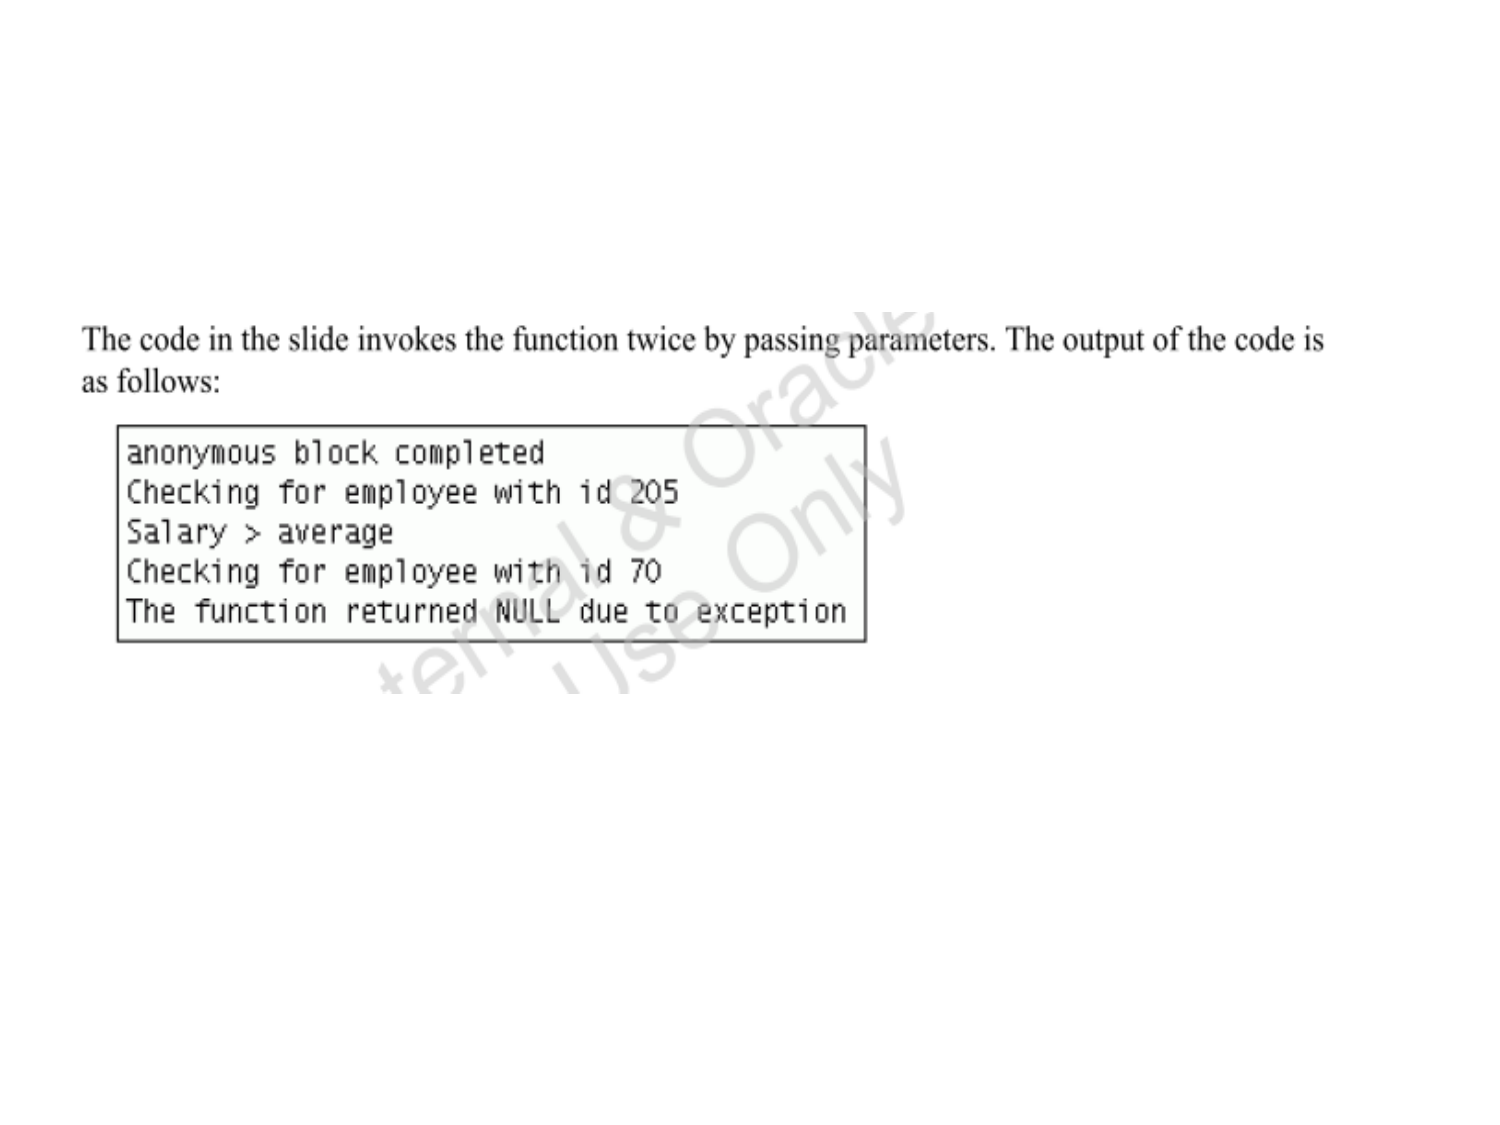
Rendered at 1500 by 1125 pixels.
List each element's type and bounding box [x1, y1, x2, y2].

list [74, 312, 1376, 695]
